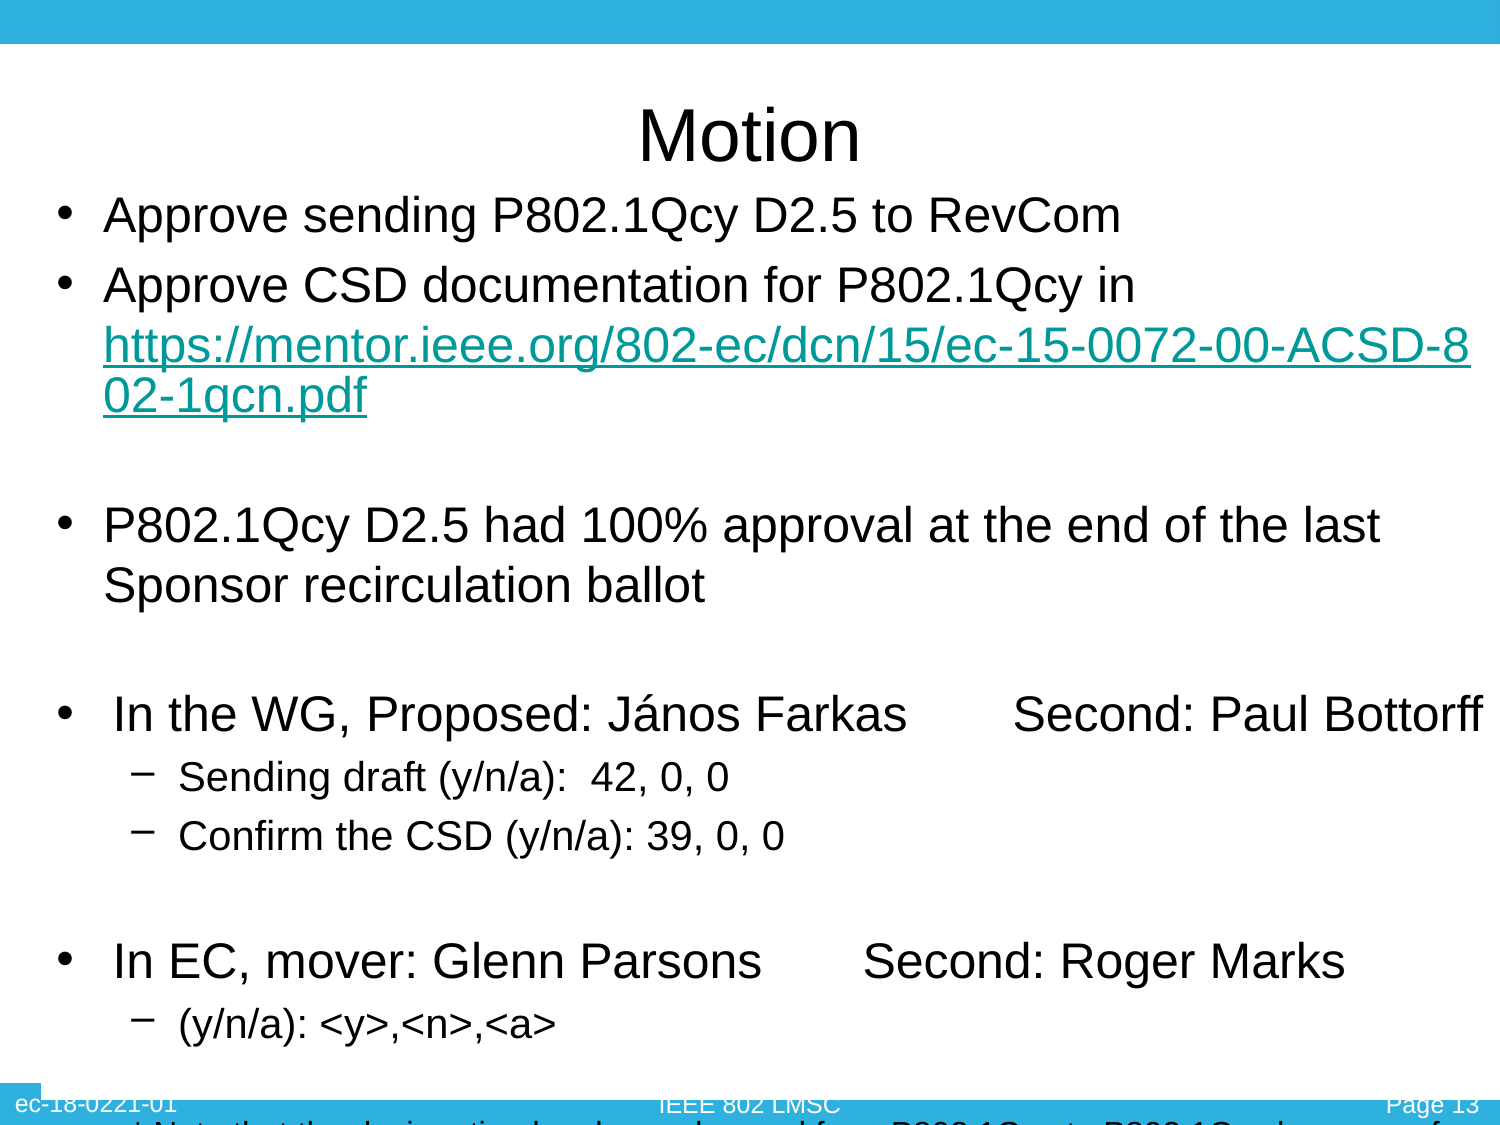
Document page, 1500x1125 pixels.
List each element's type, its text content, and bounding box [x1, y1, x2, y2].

list Approve sending P802.1Qcy D2.5 to RevCom Approve CSD documentation for P802.1Qcy in https://mentor.ieee.org/802-ec/dcn/15/ec-15-0072-00-ACSD-802-1qcn.pdf P802.1Qcy D2.5 had 100% approval at the end of the last Sponsor recirculation ballot In the WG, Proposed: János Farkas Second: Paul Bottorff Sending draft (y/n/a): 42, 0, 0 Confirm the CSD (y/n/a): 39, 0, 0 In EC, mover: Glenn Parsons Second: Roger Marks (y/n/a): <y>,<n>,<a> * Note that the designation has been changed from P802.1Qcn to P802.1Qcy because of confusion of Qcn with the acronym for Quantized Congestion Notification (QCN). [41, 174, 1500, 1100]
title Motion [75, 66, 1425, 174]
